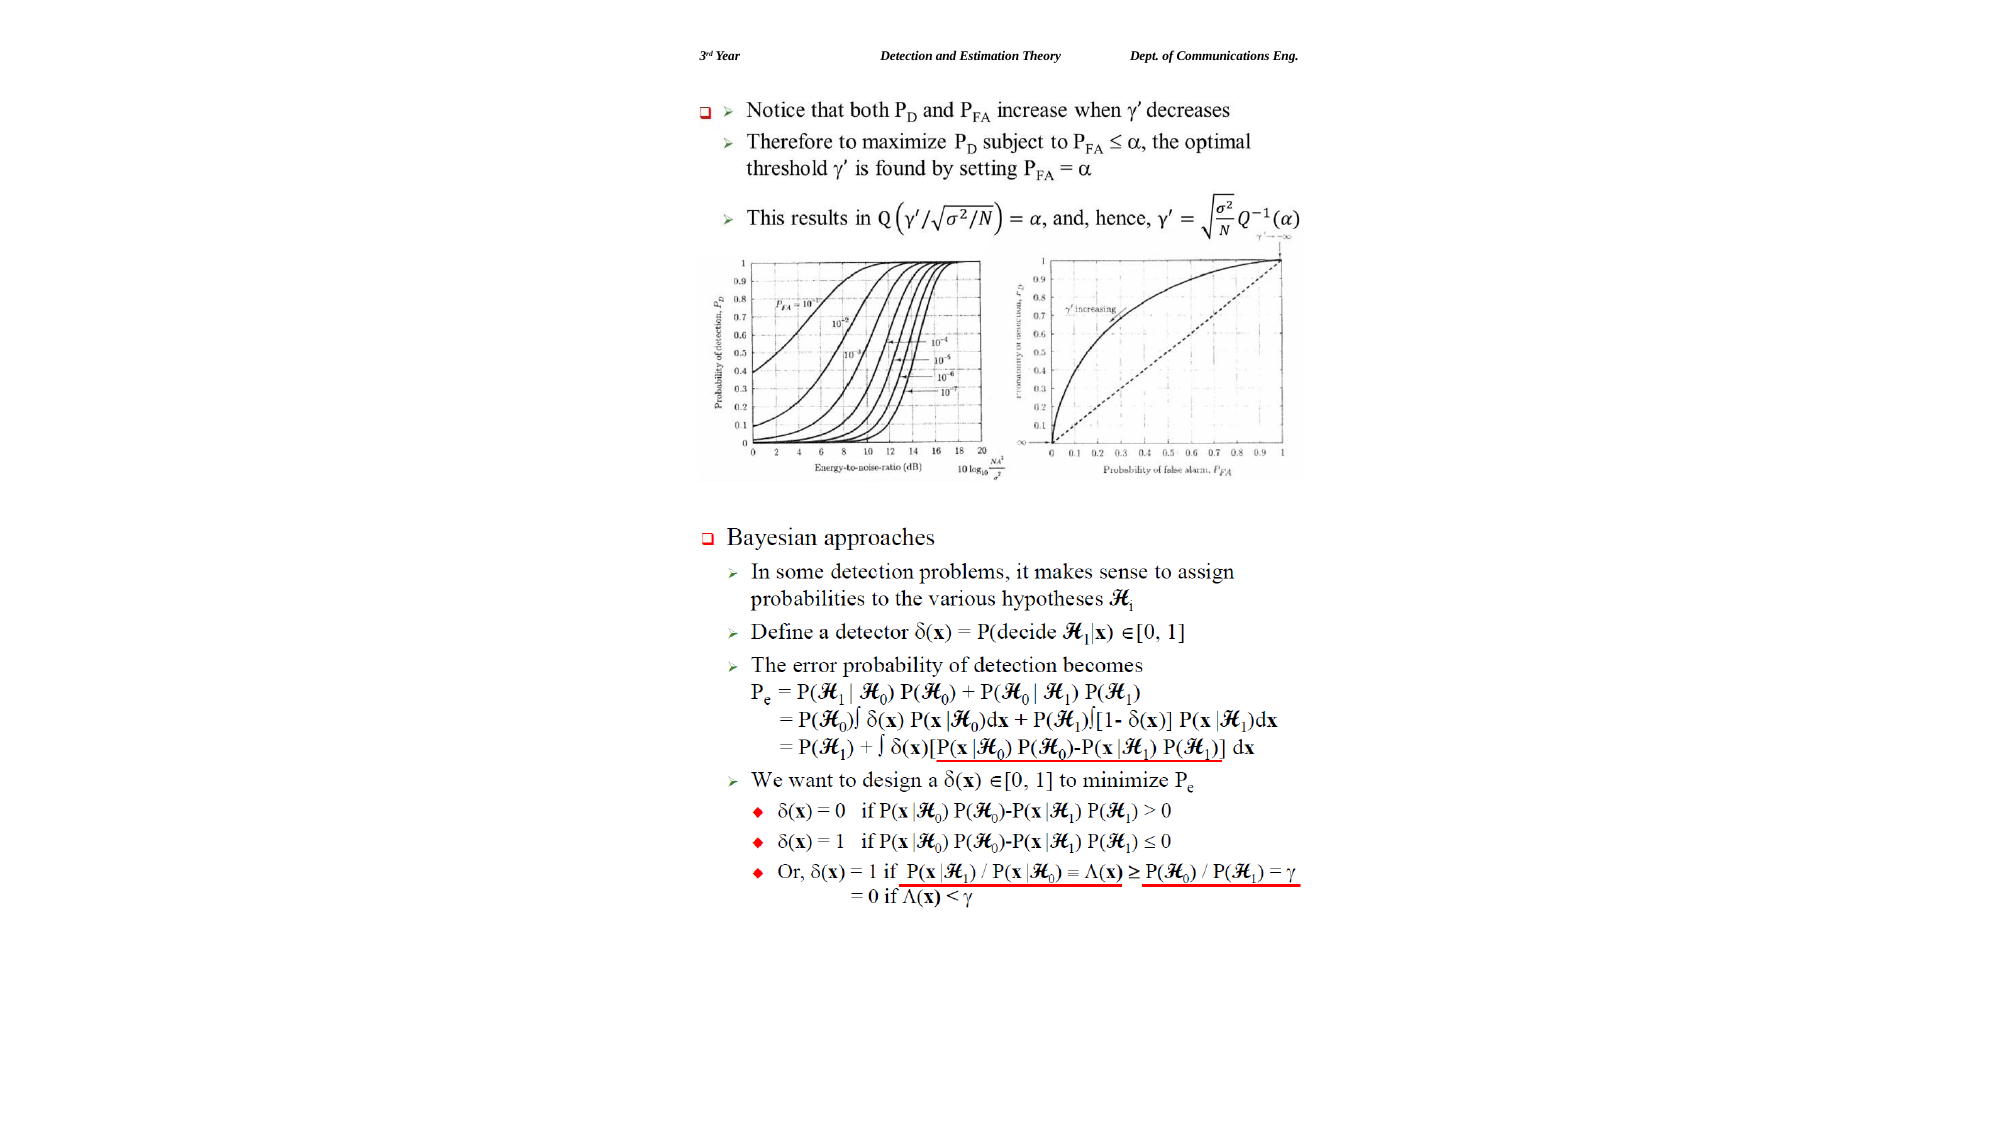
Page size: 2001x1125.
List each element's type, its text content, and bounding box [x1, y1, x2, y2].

text_box Dept. of Communications Eng. [1128, 45, 1302, 63]
text_box [698, 525, 1305, 912]
text_box Detection and Estimation Theory [878, 45, 1065, 63]
text_box 3rd Year [698, 45, 745, 63]
text_box [698, 96, 1303, 482]
